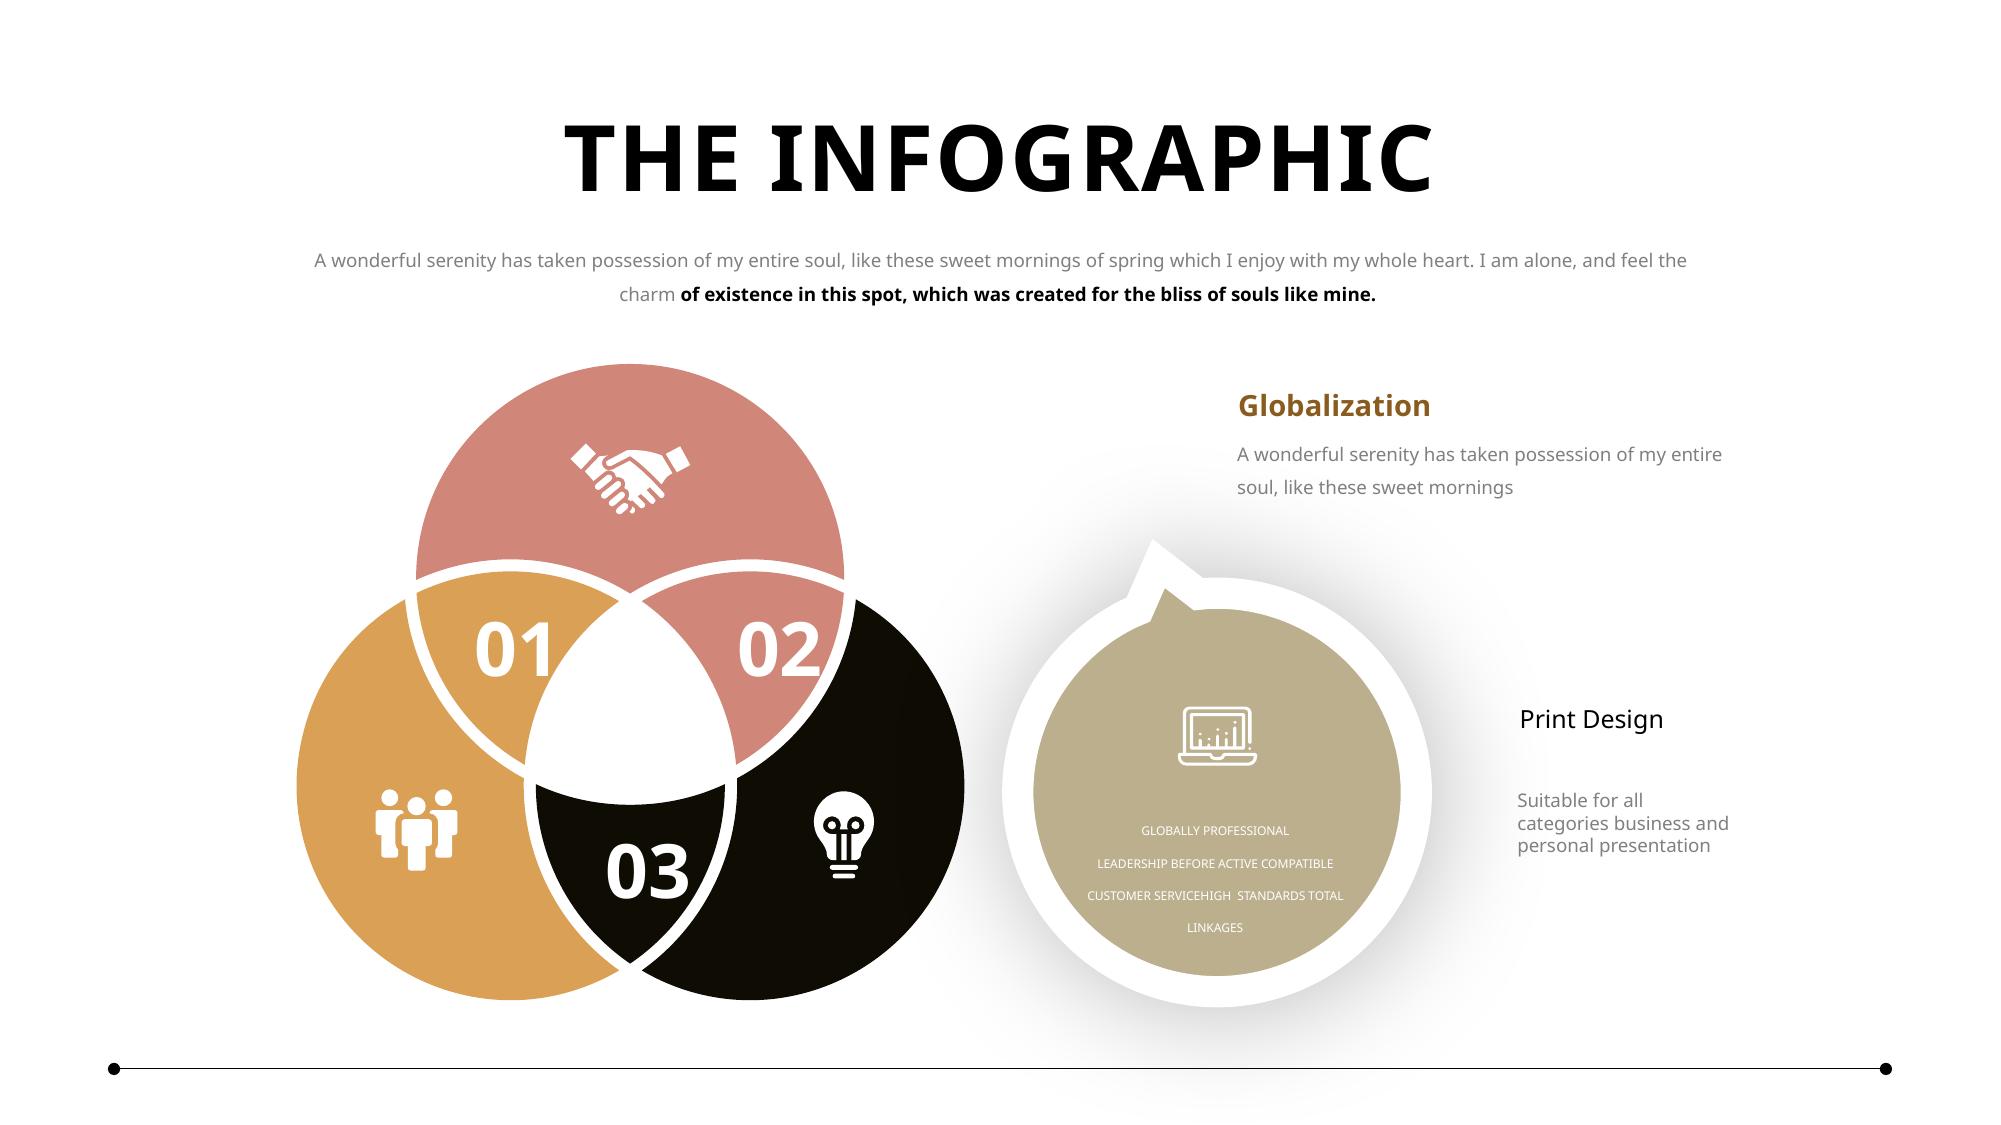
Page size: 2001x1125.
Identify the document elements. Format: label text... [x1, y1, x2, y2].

text_box Print Design [1504, 696, 1680, 742]
text_box GLOBALLY PROFESSIONAL LEADERSHIP BEFORE ACTIVE COMPATIBLE CUSTOMER SERVICEHIGH STANDARDS TOTAL LINKAGES [1071, 806, 1359, 951]
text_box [288, 363, 972, 1001]
text_box A wonderful serenity has taken possession of my entire soul, like these sweet mornings [1219, 422, 1764, 508]
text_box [1177, 706, 1258, 766]
text_box Globalization [1220, 377, 1450, 422]
text_box THE INFOGRAPHIC [548, 92, 1452, 217]
text_box Suitable for all categories business and personal presentation [1502, 781, 1745, 864]
text_box [1094, 951, 1340, 993]
text_box [1016, 561, 1418, 934]
text_box A wonderful serenity has taken possession of my entire soul, like these sweet mornings of spring which I enjoy with my whole heart. I am alone, and feel the charm of existence in this spot, which was created for the bliss of souls like mine. [289, 230, 1711, 313]
